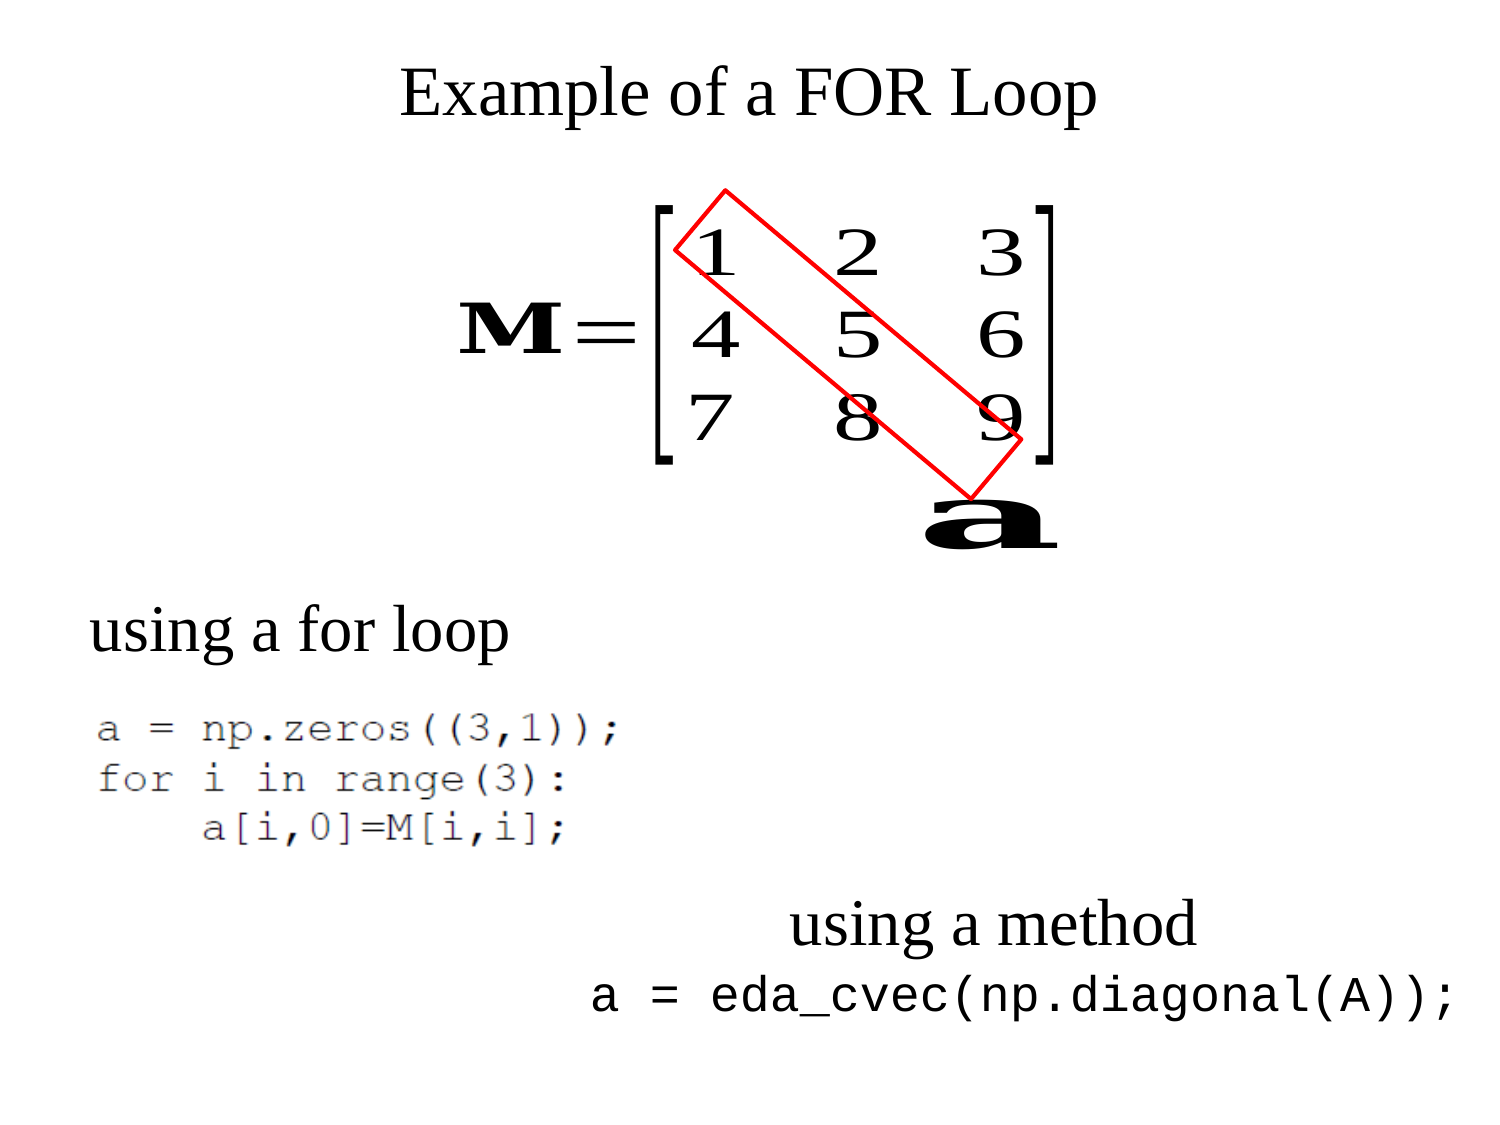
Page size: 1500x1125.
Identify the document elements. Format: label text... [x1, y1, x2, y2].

text_box using a method [774, 871, 1425, 954]
text_box using a for loop [75, 577, 725, 673]
picture [72, 705, 661, 861]
title Example of a FOR Loop [75, 37, 1425, 138]
text_box [672, 188, 1024, 502]
text_box a = eda_cvec(np.diagonal(A)); [575, 954, 1500, 1030]
